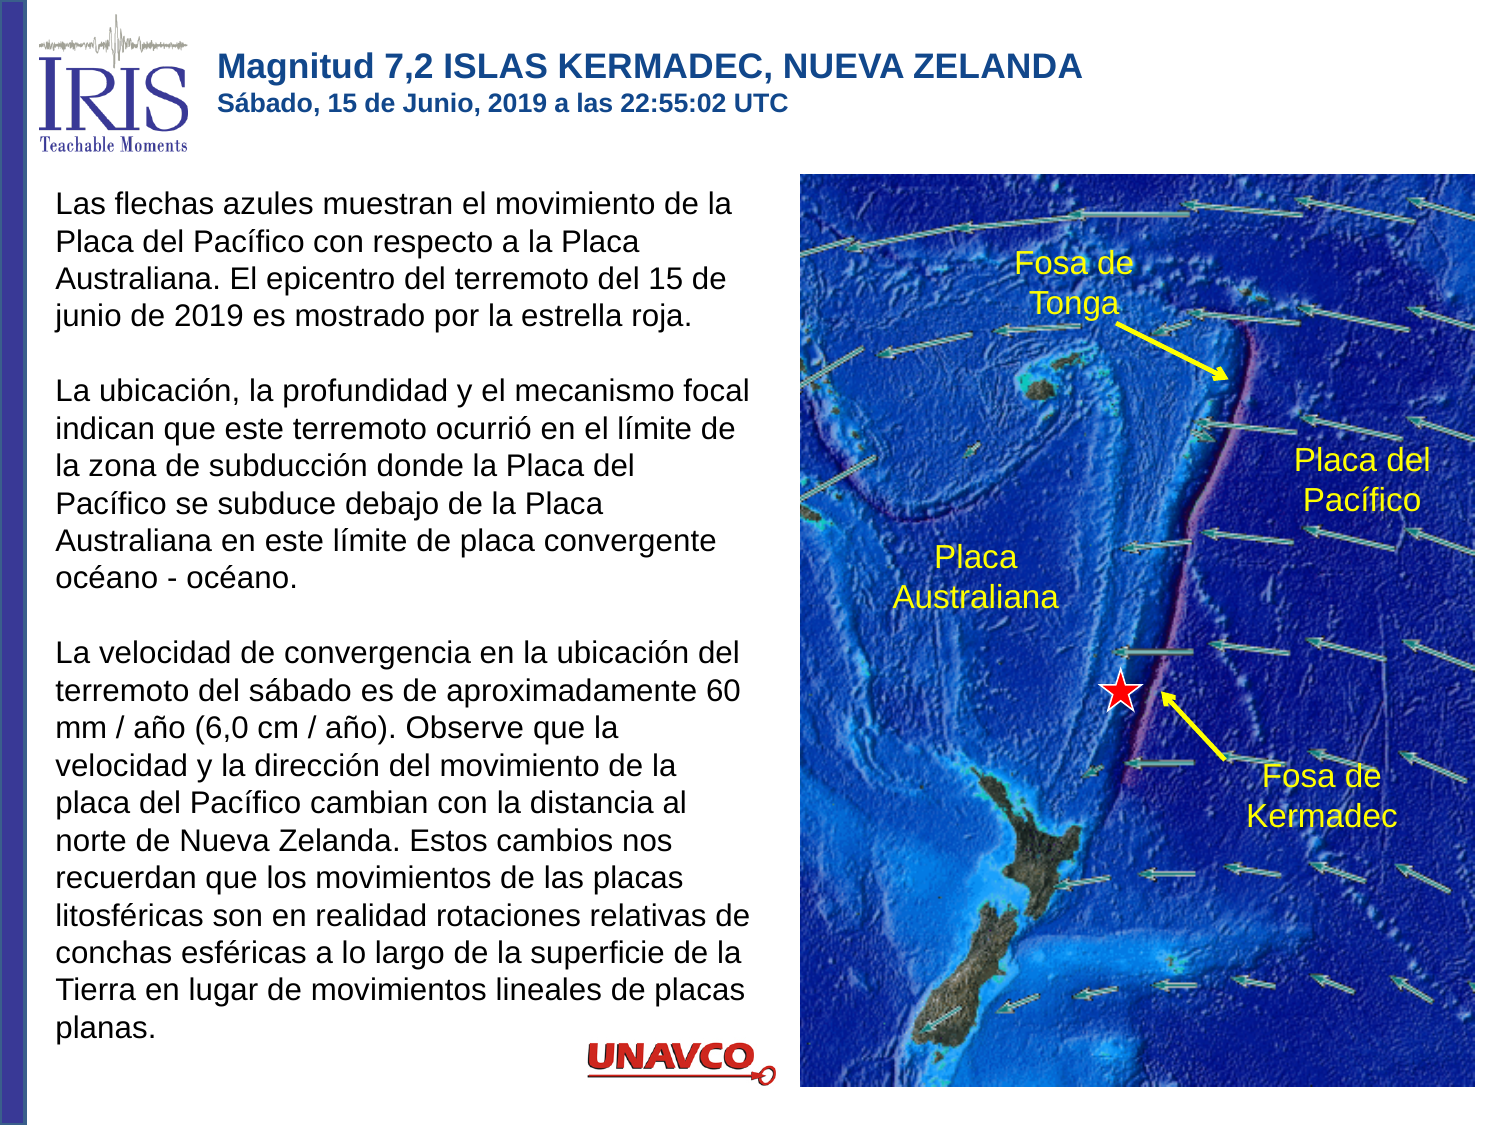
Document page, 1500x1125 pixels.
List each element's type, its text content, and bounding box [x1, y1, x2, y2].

text_box Las flechas azules muestran el movimiento de la Placa del Pacífico con respecto a la Placa Australiana. El epicentro del terremoto del 15 de junio de 2019 es mostrado por la estrella roja. La ubicación, la profundidad y el mecanismo focal indican que este terremoto ocurrió en el límite de la zona de subducción donde la Placa del Pacífico se subduce debajo de la Placa Australiana en este límite de placa convergente océano - océano. La velocidad de convergencia en la ubicación del terremoto del sábado es de aproximadamente 60 mm / año (6,0 cm / año). Observe que la velocidad y la dirección del movimiento de la placa del Pacífico cambian con la distancia al norte de Nueva Zelanda. Estos cambios nos recuerdan que los movimientos de las placas litosféricas son en realidad rotaciones relativas de conchas esféricas a lo largo de la superficie de la Tierra en lugar de movimientos lineales de placas planas. [40, 175, 770, 1052]
picture [574, 1037, 788, 1091]
picture [799, 174, 1476, 1088]
picture [39, 12, 188, 165]
text_box [0, 0, 27, 1125]
text_box Magnitud 7,2 ISLAS KERMADEC, NUEVA ZELANDA Sábado, 15 de Junio, 2019 a las 22:55:02 UTC [202, 0, 1499, 125]
